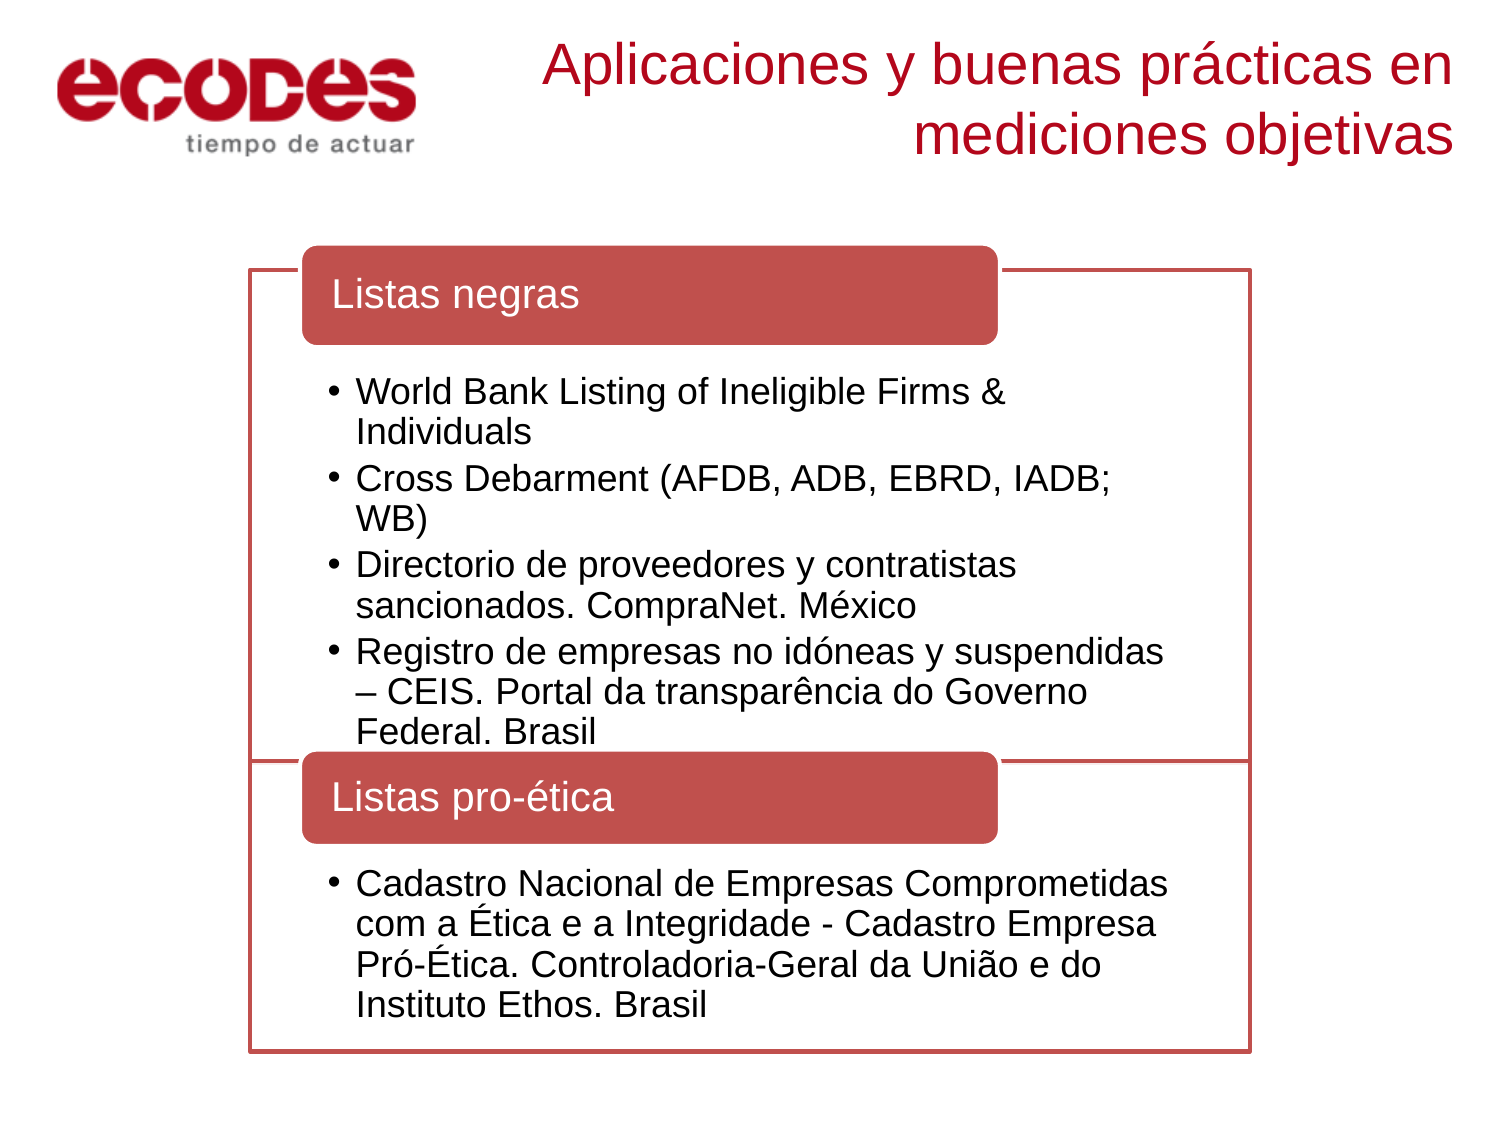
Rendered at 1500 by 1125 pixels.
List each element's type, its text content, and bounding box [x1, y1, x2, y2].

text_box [249, 195, 1251, 1125]
title Aplicaciones y buenas prácticas en mediciones objetivas [513, 0, 1471, 198]
picture [53, 54, 427, 163]
